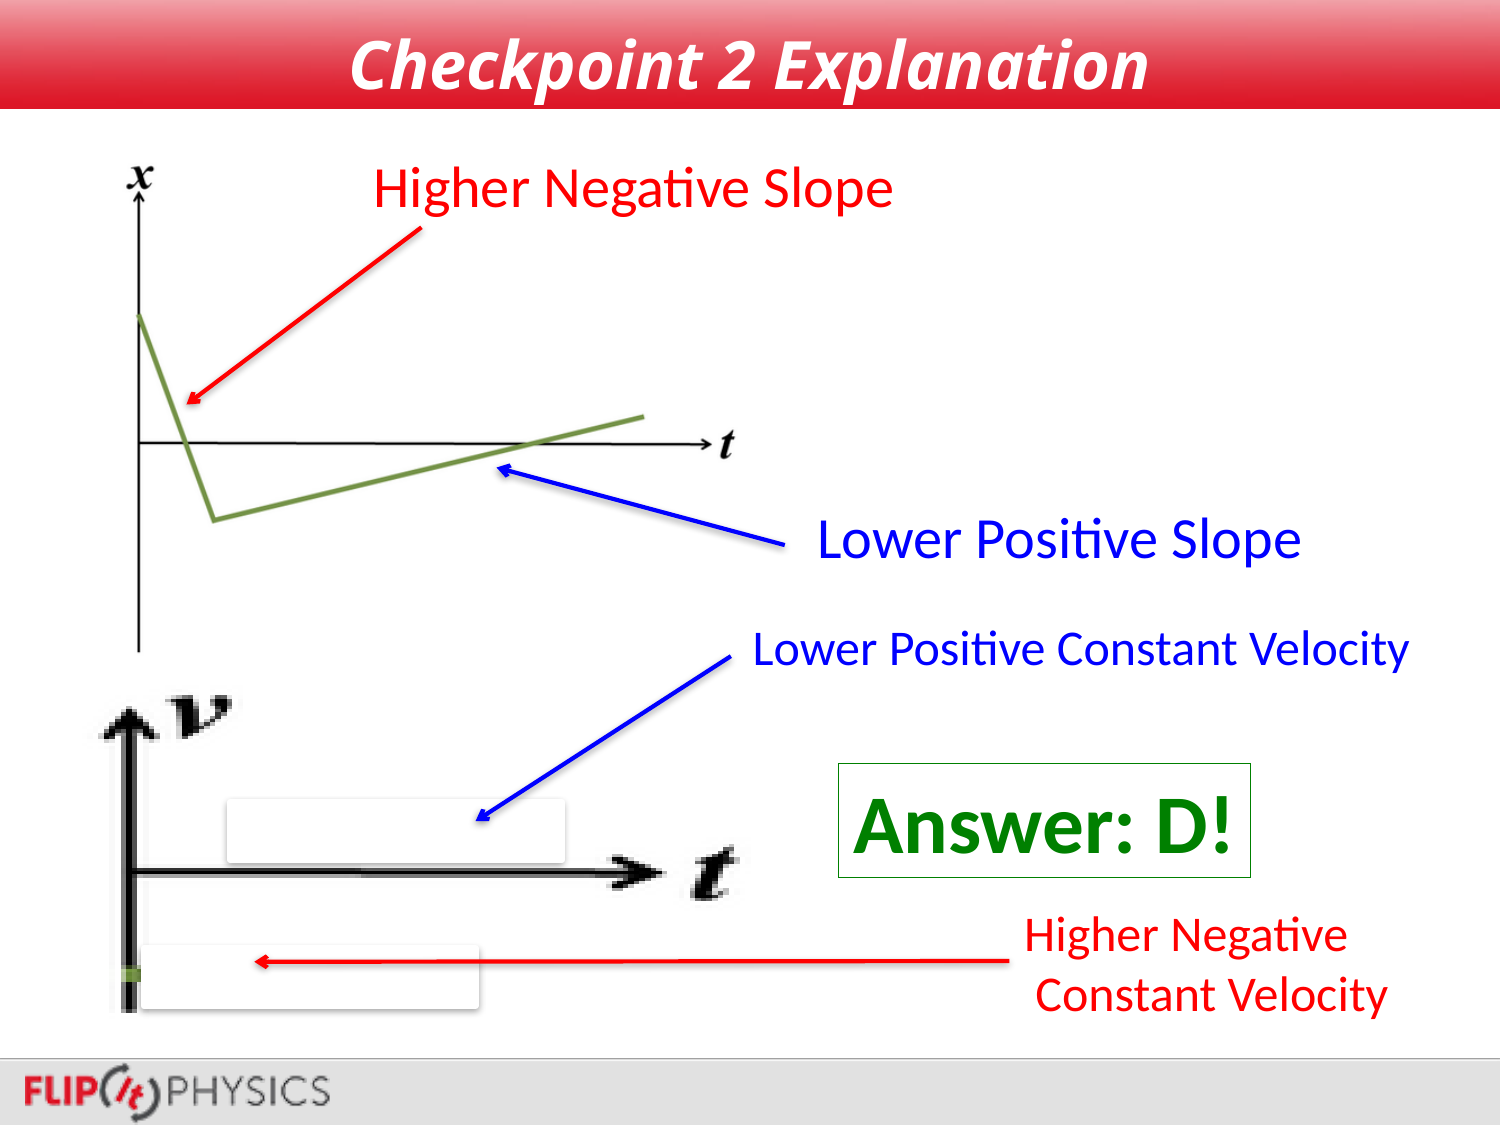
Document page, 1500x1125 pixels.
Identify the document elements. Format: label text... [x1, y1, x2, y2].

picture [105, 154, 760, 669]
picture [0, 0, 1500, 109]
text_box Lower Positive Constant Velocity [760, 608, 1426, 683]
text_box Higher Negative Constant Velocity [1009, 893, 1404, 1029]
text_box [475, 655, 732, 822]
title Checkpoint 2 Explanation [75, 15, 1425, 91]
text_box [186, 226, 422, 405]
text_box Answer: D! [838, 763, 1251, 878]
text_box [496, 467, 786, 546]
picture [0, 679, 785, 1031]
text_box Lower Positive Slope [802, 492, 1331, 578]
text_box Higher Negative Slope [358, 141, 923, 227]
picture [0, 1058, 1500, 1125]
